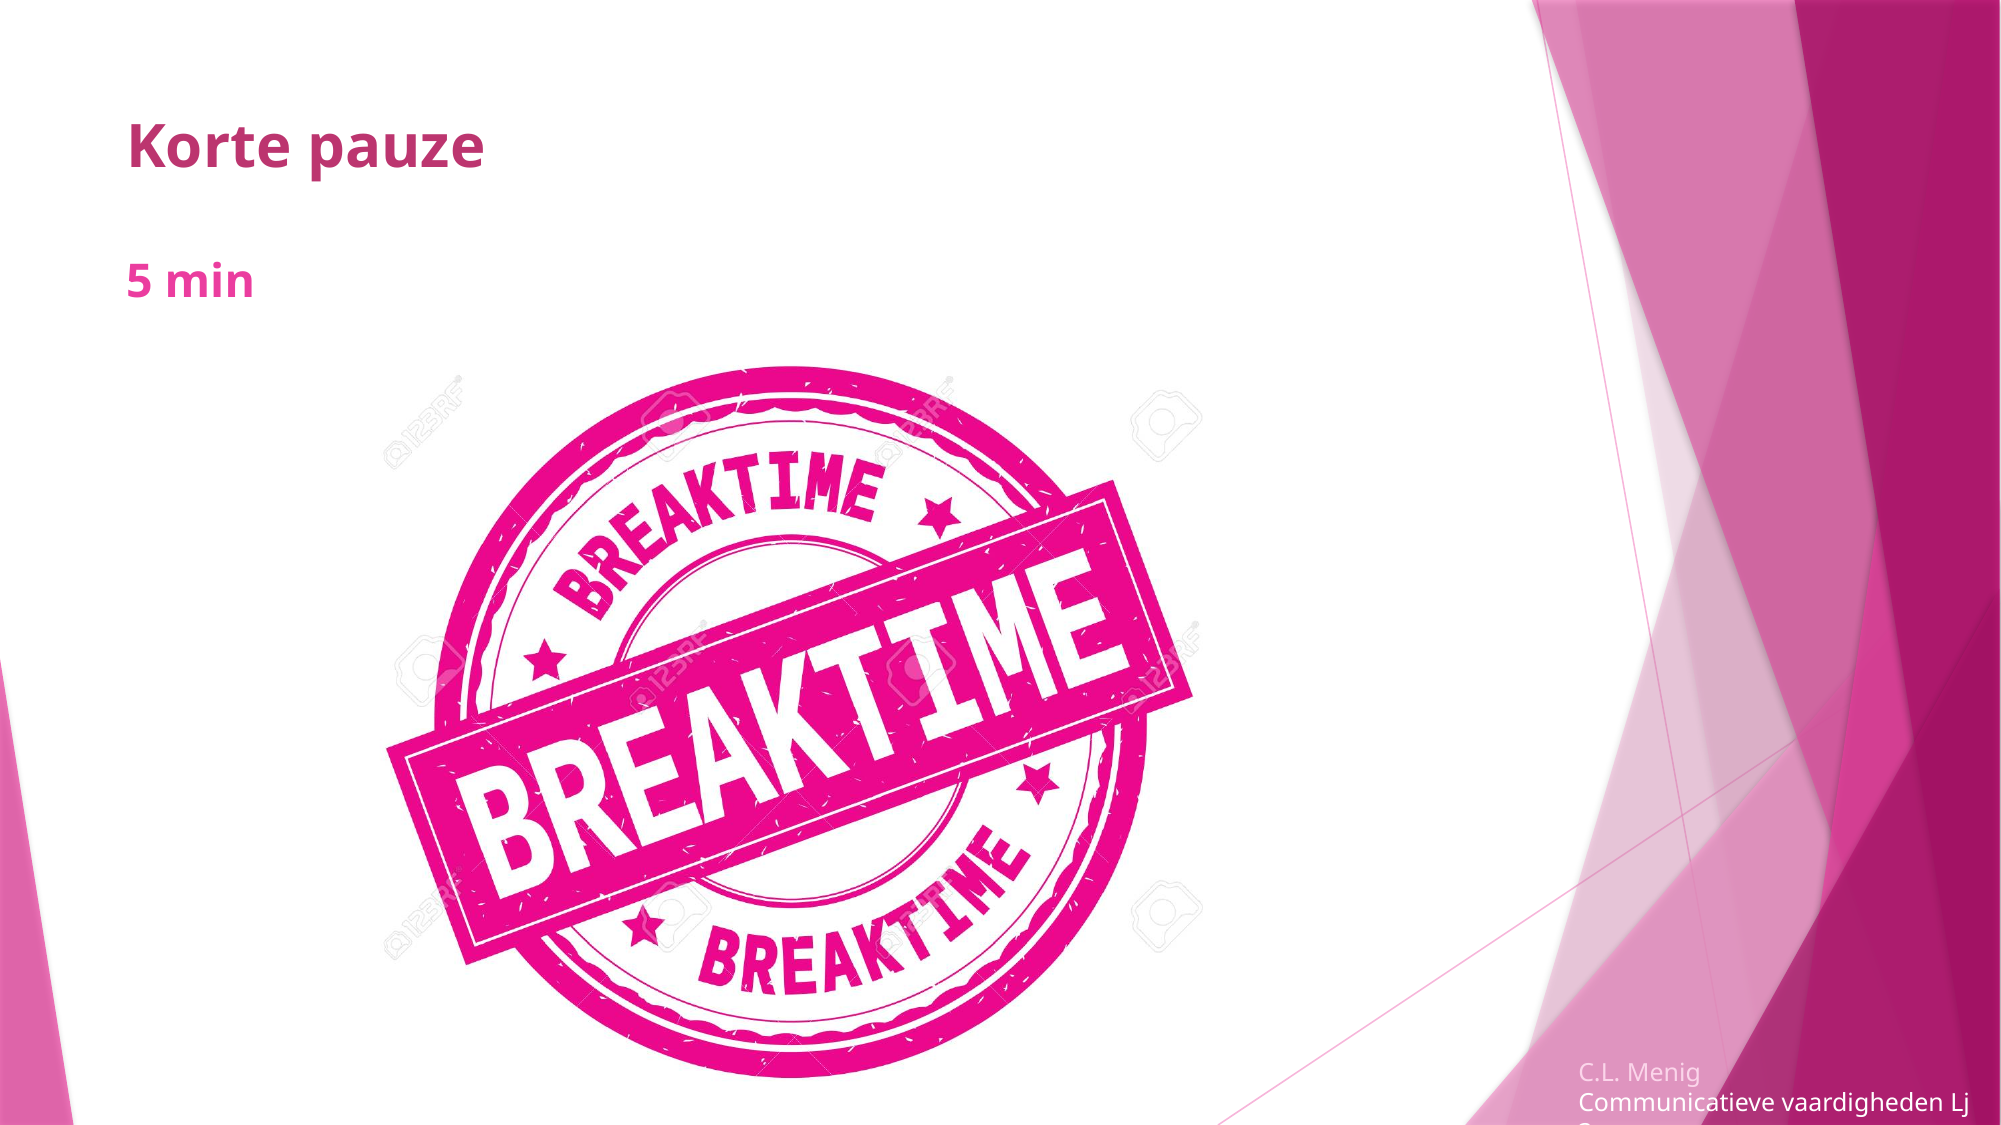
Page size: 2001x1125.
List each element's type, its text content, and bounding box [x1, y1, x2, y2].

text_box C.L. Menig Communicatieve vaardigheden Lj 3 [1563, 1049, 2000, 1125]
title Korte pauze 5 min [111, 99, 1522, 317]
picture [357, 353, 1227, 1090]
